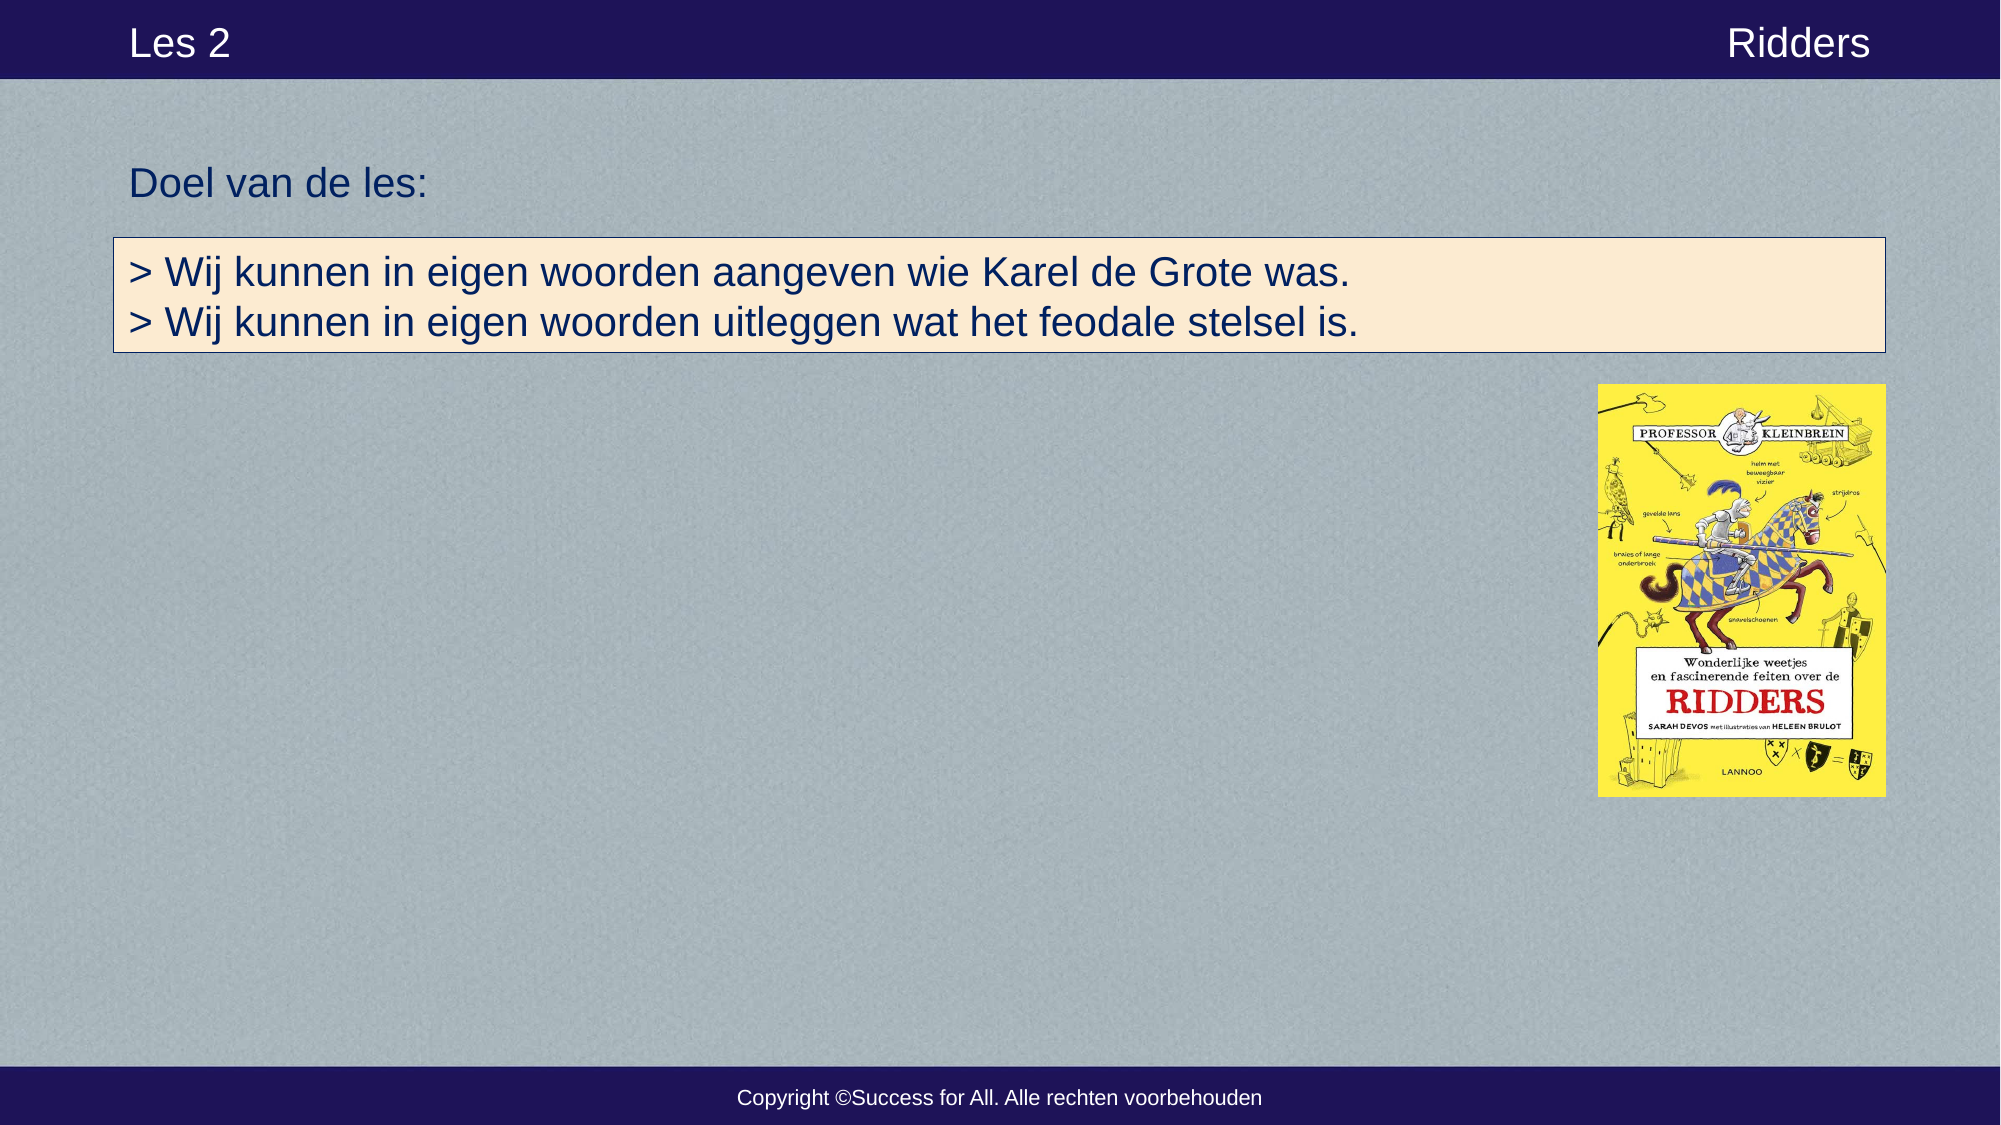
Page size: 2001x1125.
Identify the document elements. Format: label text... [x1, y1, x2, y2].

text_box Les 2 [114, 8, 354, 73]
text_box Ridders [999, 8, 1886, 73]
text_box Copyright ©Success for All. Alle rechten voorbehouden [0, 1076, 2000, 1125]
text_box Doel van de les: [113, 148, 1635, 214]
text_box > Wij kunnen in eigen woorden aangeven wie Karel de Grote was. > Wij kunnen in eigen woorden uitleggen wat het feodale stelsel is. [113, 237, 1886, 353]
picture [0, 0, 2001, 1125]
